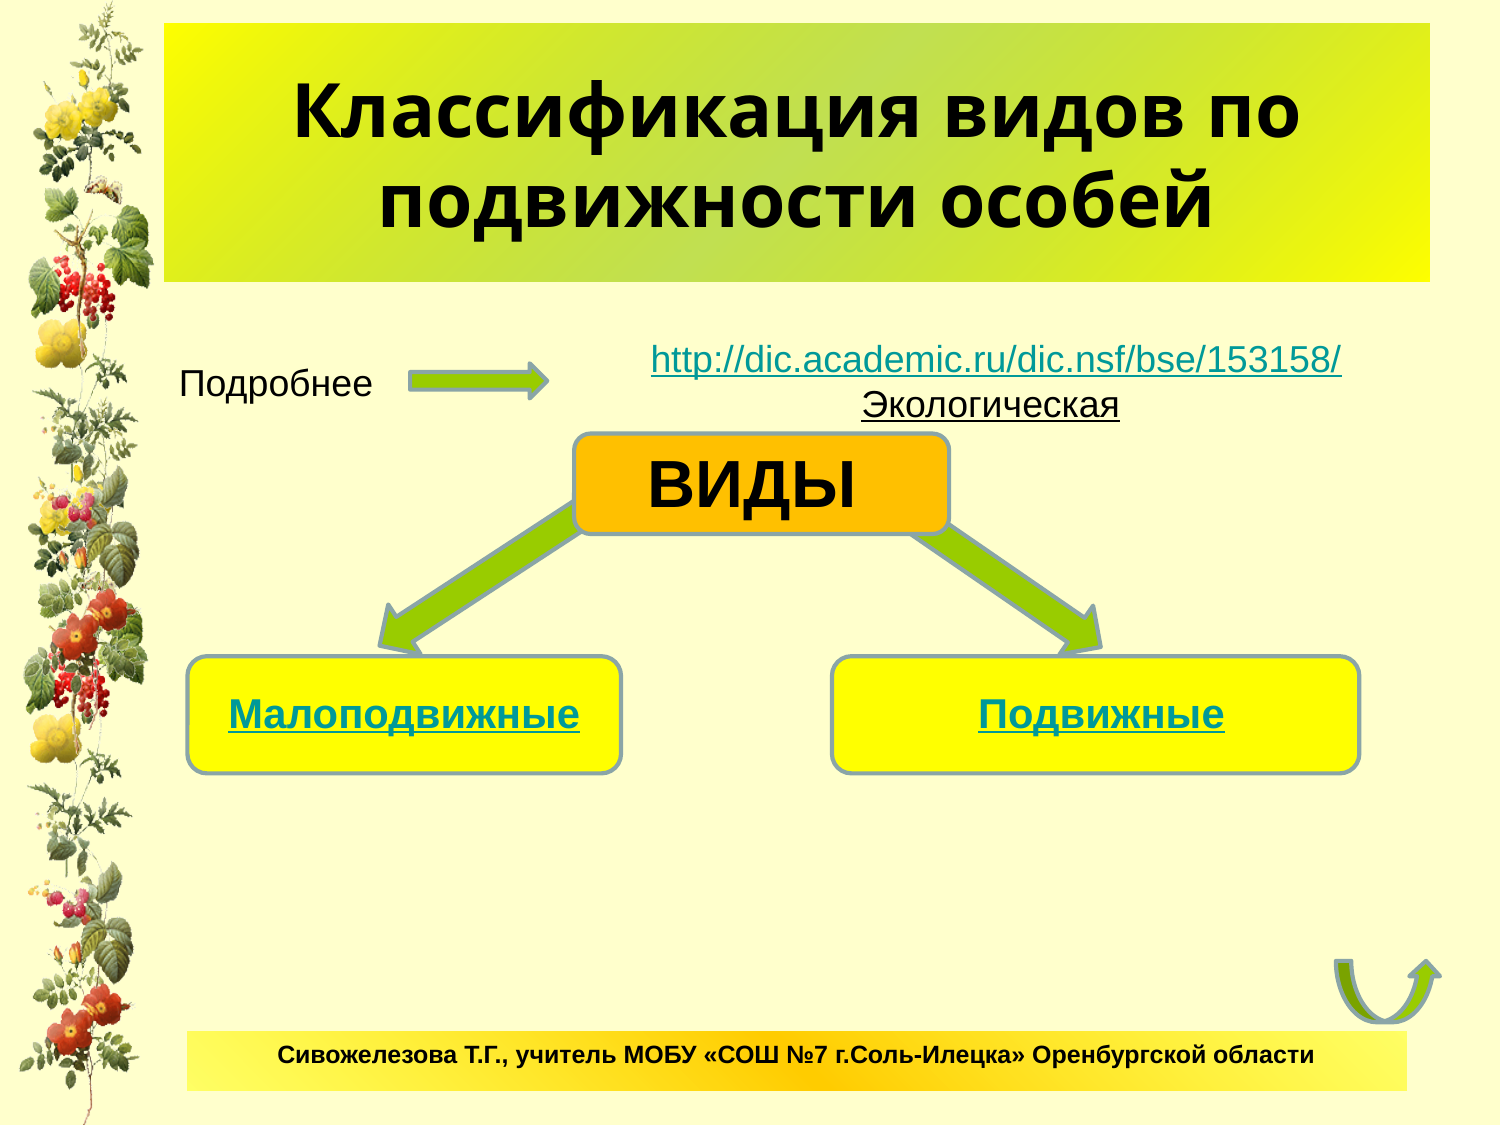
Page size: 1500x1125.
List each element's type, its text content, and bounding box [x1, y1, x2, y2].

text_box Подвижные [937, 679, 1266, 745]
text_box [911, 523, 1103, 654]
text_box [1333, 958, 1442, 1025]
text_box [185, 654, 624, 776]
text_box ВИДЫ [632, 433, 903, 529]
text_box [829, 654, 1362, 776]
text_box Подробнее [163, 351, 422, 412]
title Классификация видов по подвижности особей [163, 23, 1430, 282]
text_box [377, 500, 582, 654]
text_box [422, 361, 550, 401]
text_box Малоподвижные [210, 679, 598, 745]
text_box http://dic.academic.ru/dic.nsf/bse/153158/Экологическая [562, 328, 1430, 433]
text_box [571, 433, 952, 537]
picture [0, 0, 172, 1125]
text_box Сивожелезова Т.Г., учитель МОБУ «СОШ №7 г.Соль-Илецка» Оренбургской области [187, 1031, 1407, 1091]
